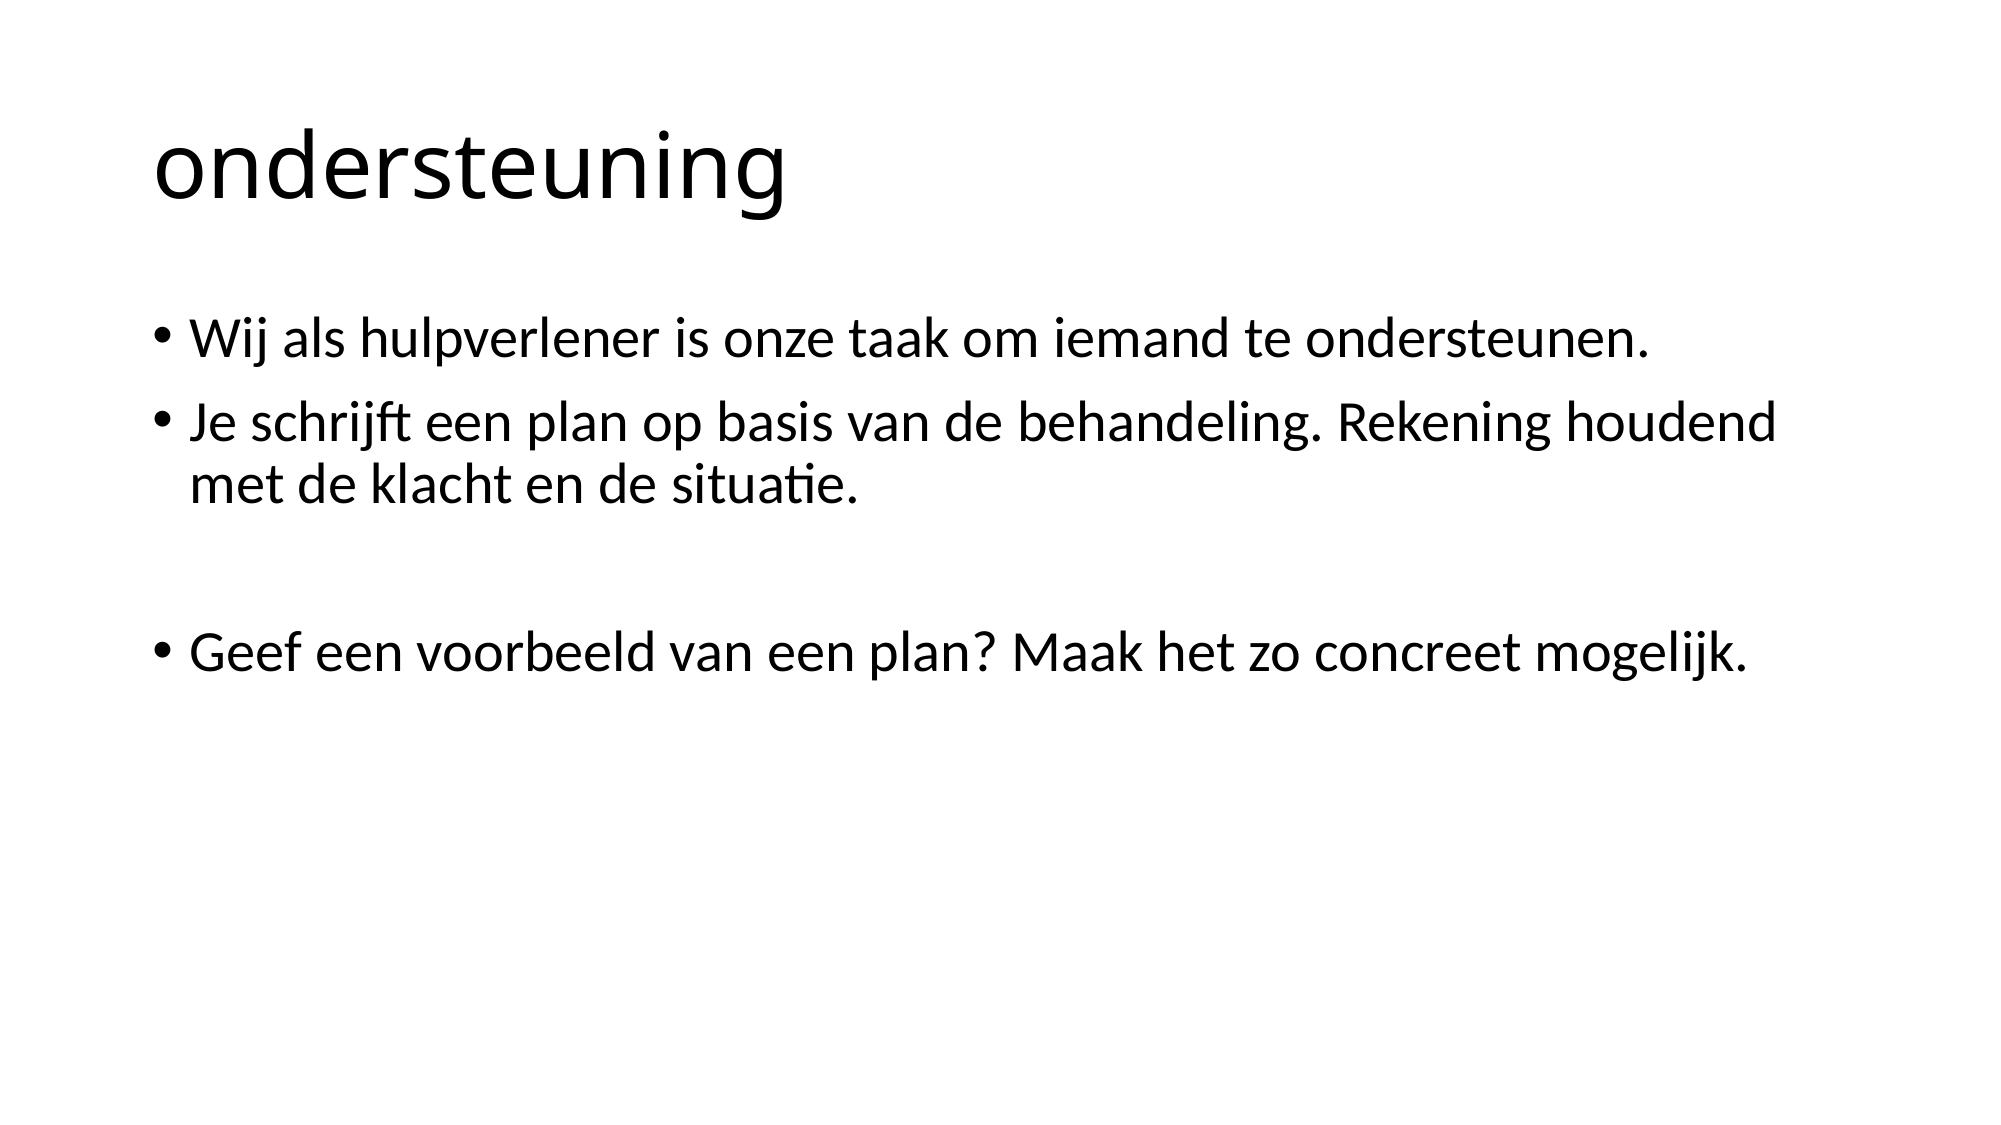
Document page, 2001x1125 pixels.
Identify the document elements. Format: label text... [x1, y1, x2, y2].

title ondersteuning [137, 59, 1863, 278]
list Wij als hulpverlener is onze taak om iemand te ondersteunen. Je schrijft een plan op basis van de behandeling. Rekening houdend met de klacht en de situatie. Geef een voorbeeld van een plan? Maak het zo concreet mogelijk. [137, 299, 1863, 1014]
